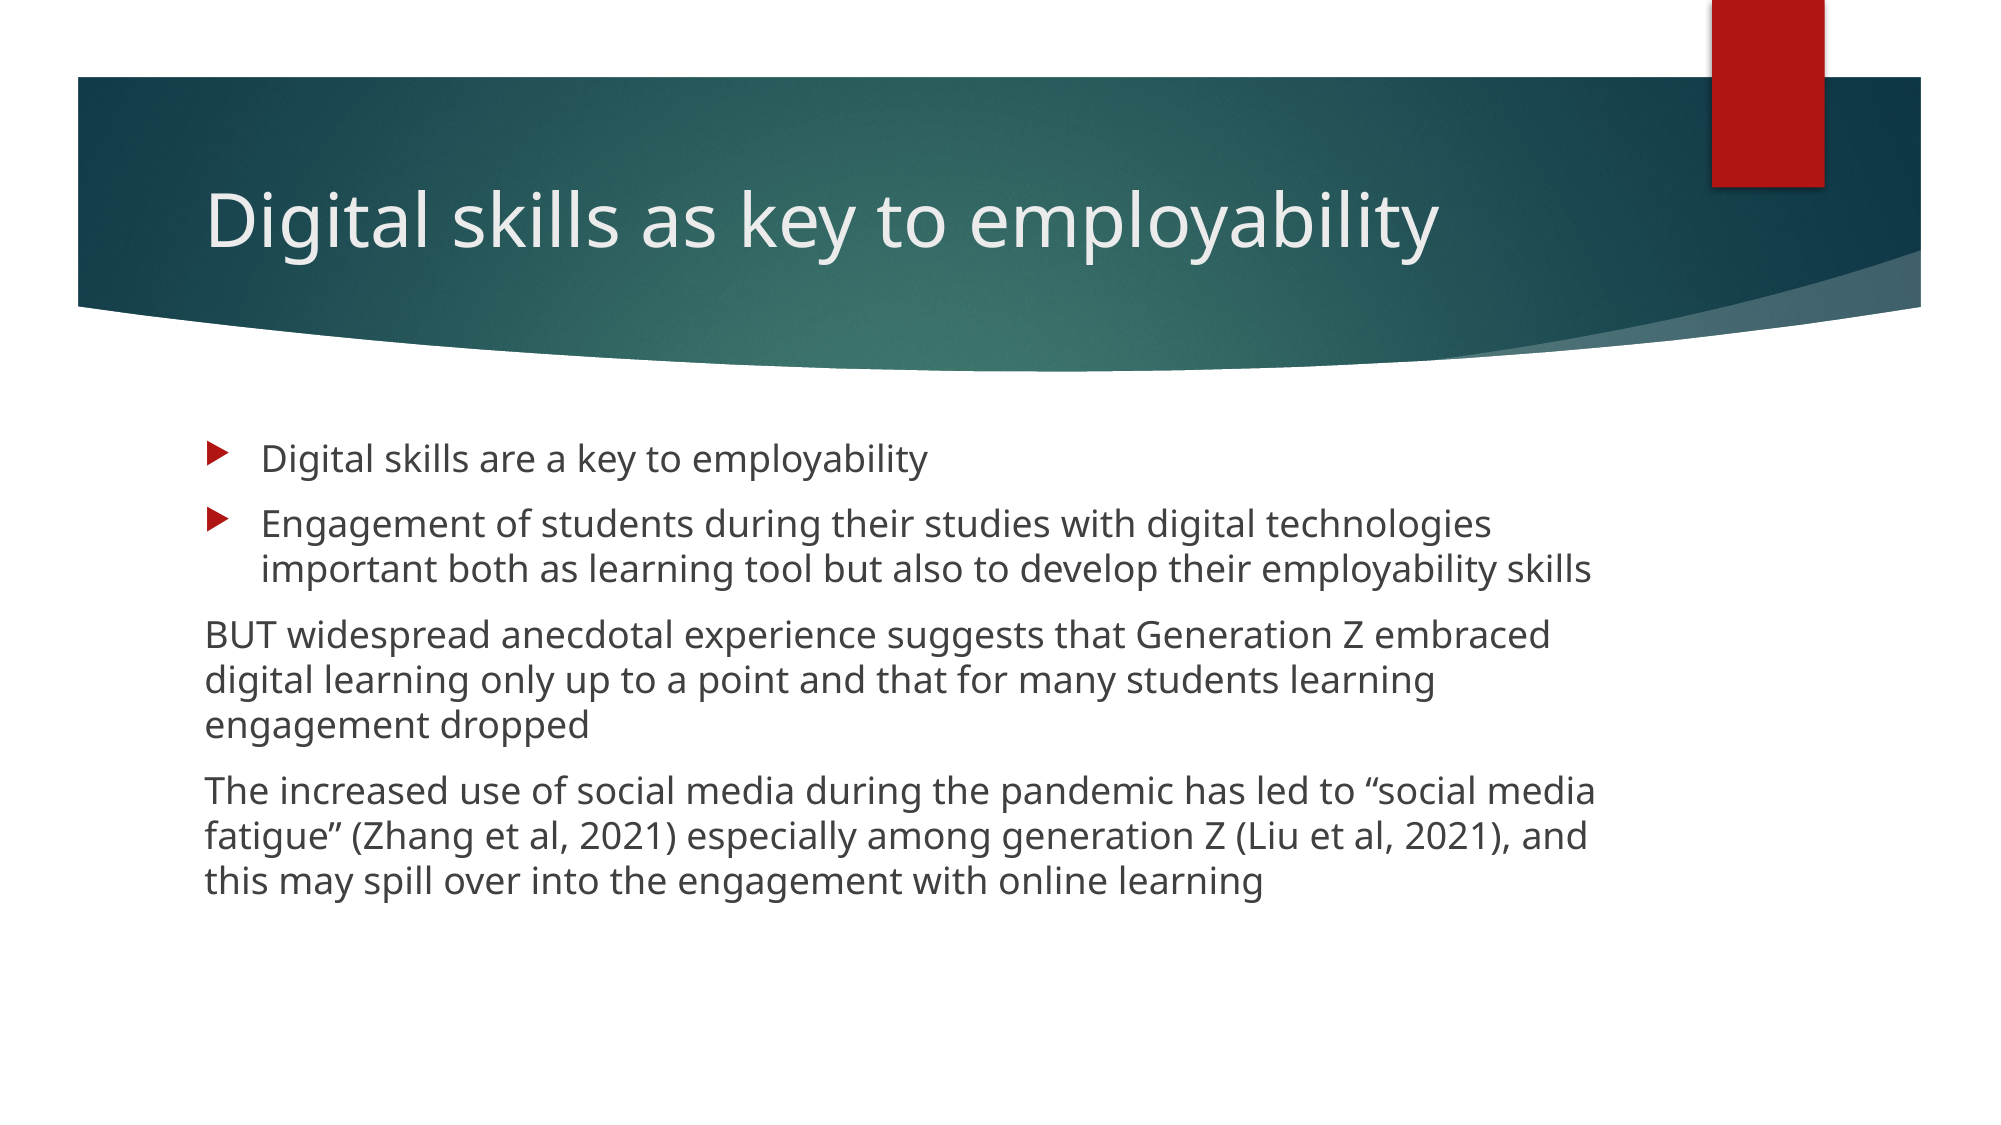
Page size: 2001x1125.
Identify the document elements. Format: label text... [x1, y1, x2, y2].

list Digital skills are a key to employability Engagement of students during their studies with digital technologies important both as learning tool but also to develop their employability skills BUT widespread anecdotal experience suggests that Generation Z embraced digital learning only up to a point and that for many students learning engagement dropped The increased use of social media during the pandemic has led to “social media fatigue” (Zhang et al, 2021) especially among generation Z (Liu et al, 2021), and this may spill over into the engagement with online learning [189, 427, 1638, 988]
title Digital skills as key to employability [189, 159, 1638, 276]
